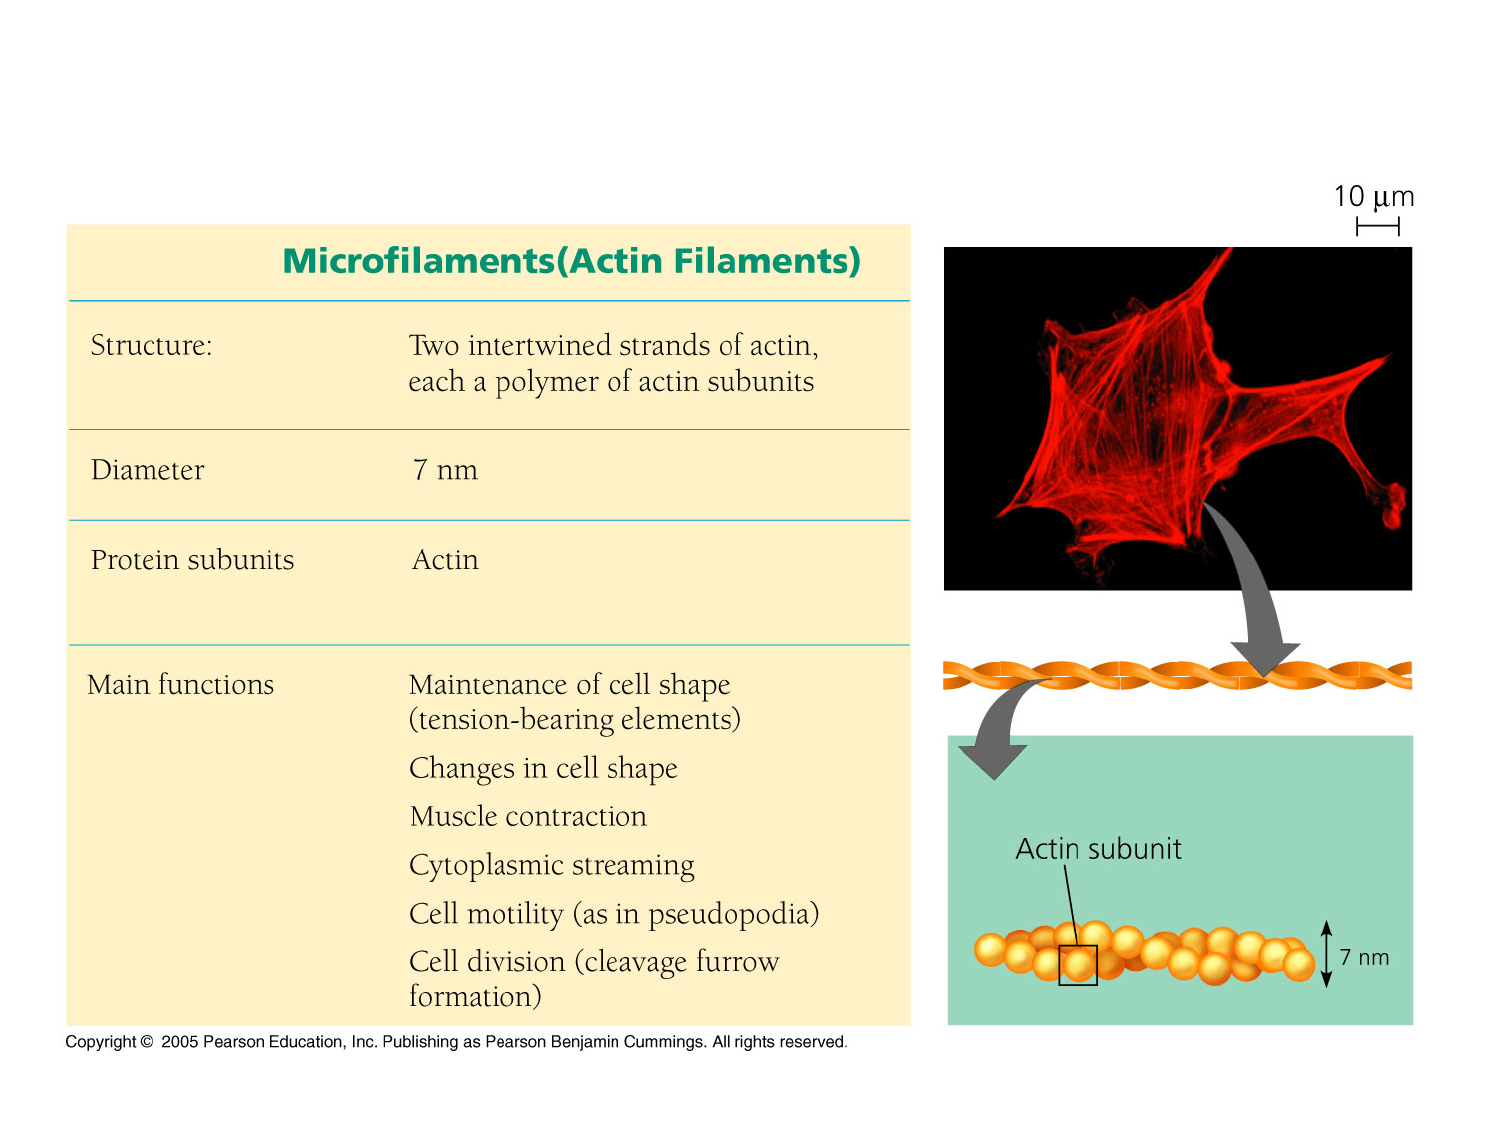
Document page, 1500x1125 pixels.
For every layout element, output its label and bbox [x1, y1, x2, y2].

picture [37, 174, 1426, 1060]
